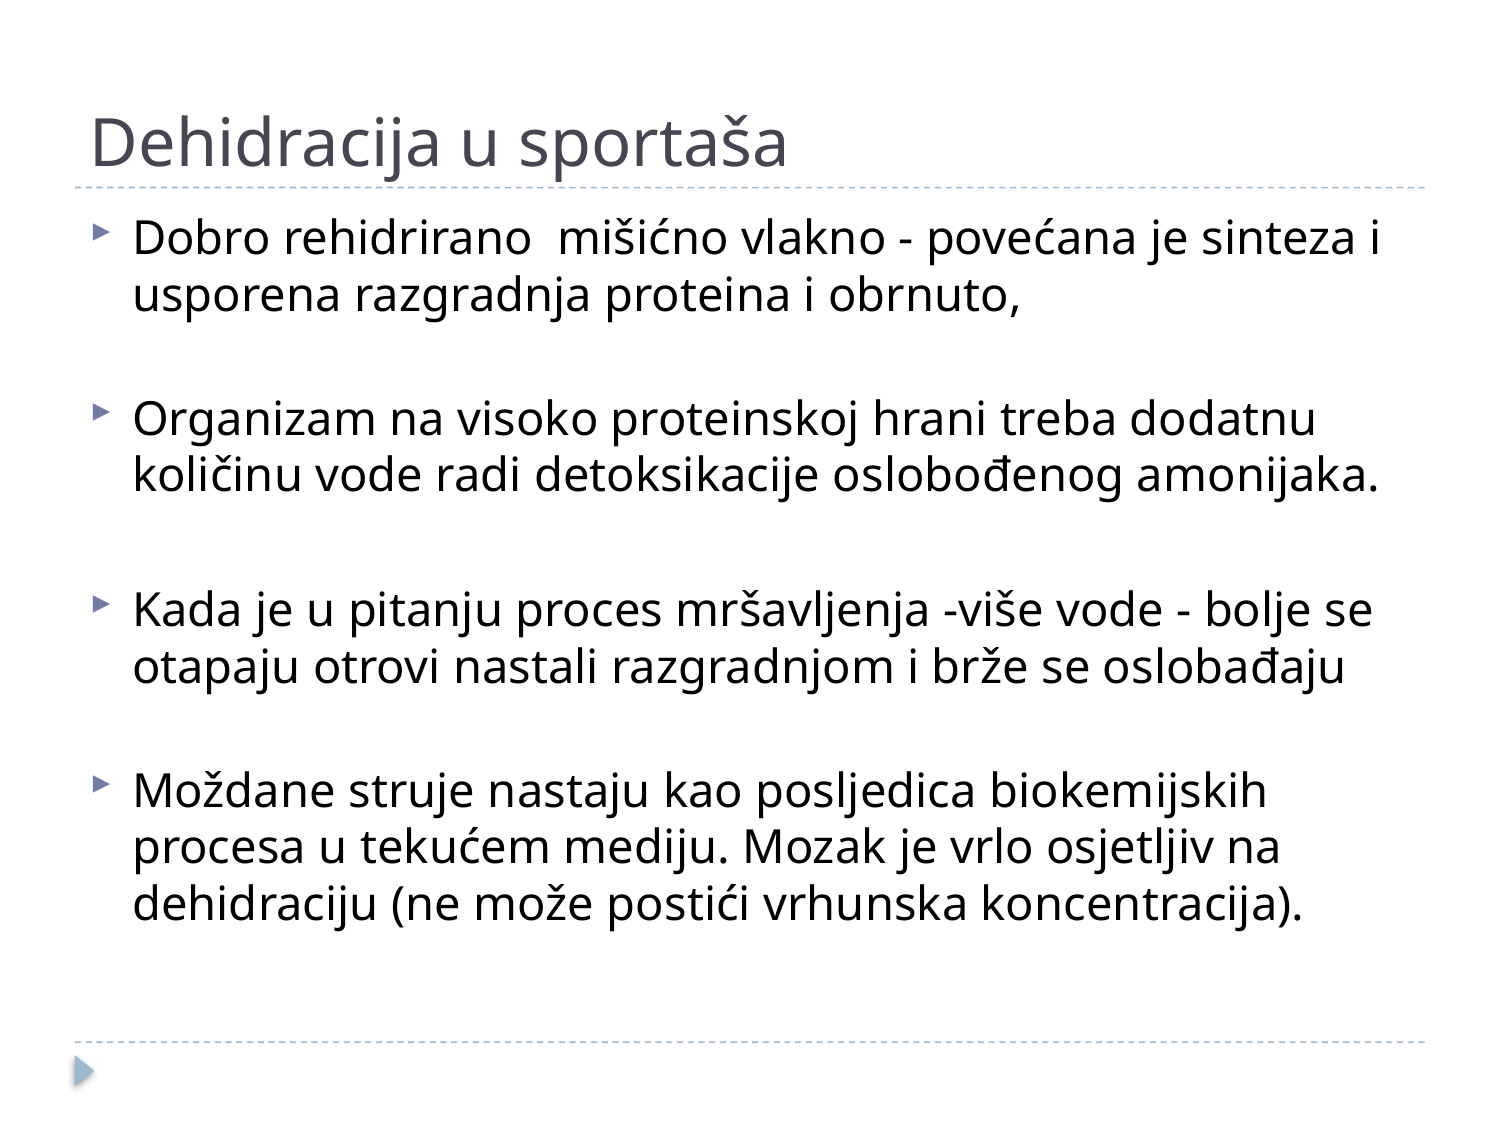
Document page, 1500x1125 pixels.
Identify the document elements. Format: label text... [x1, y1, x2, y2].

list Dobro rehidrirano mišićno vlakno - povećana je sinteza i usporena razgradnja proteina i obrnuto, Organizam na visoko proteinskoj hrani treba dodatnu količinu vode radi detoksikacije oslobođenog amonijaka. Kada je u pitanju proces mršavljenja -više vode - bolje se otapaju otrovi nastali razgradnjom i brže se oslobađaju Moždane struje nastaju kao posljedica biokemijskih procesa u tekućem mediju. Mozak je vrlo osjetljiv na dehidraciju (ne može postići vrhunska koncentracija). [75, 200, 1425, 1010]
title Dehidracija u sportaša [75, 24, 1425, 188]
